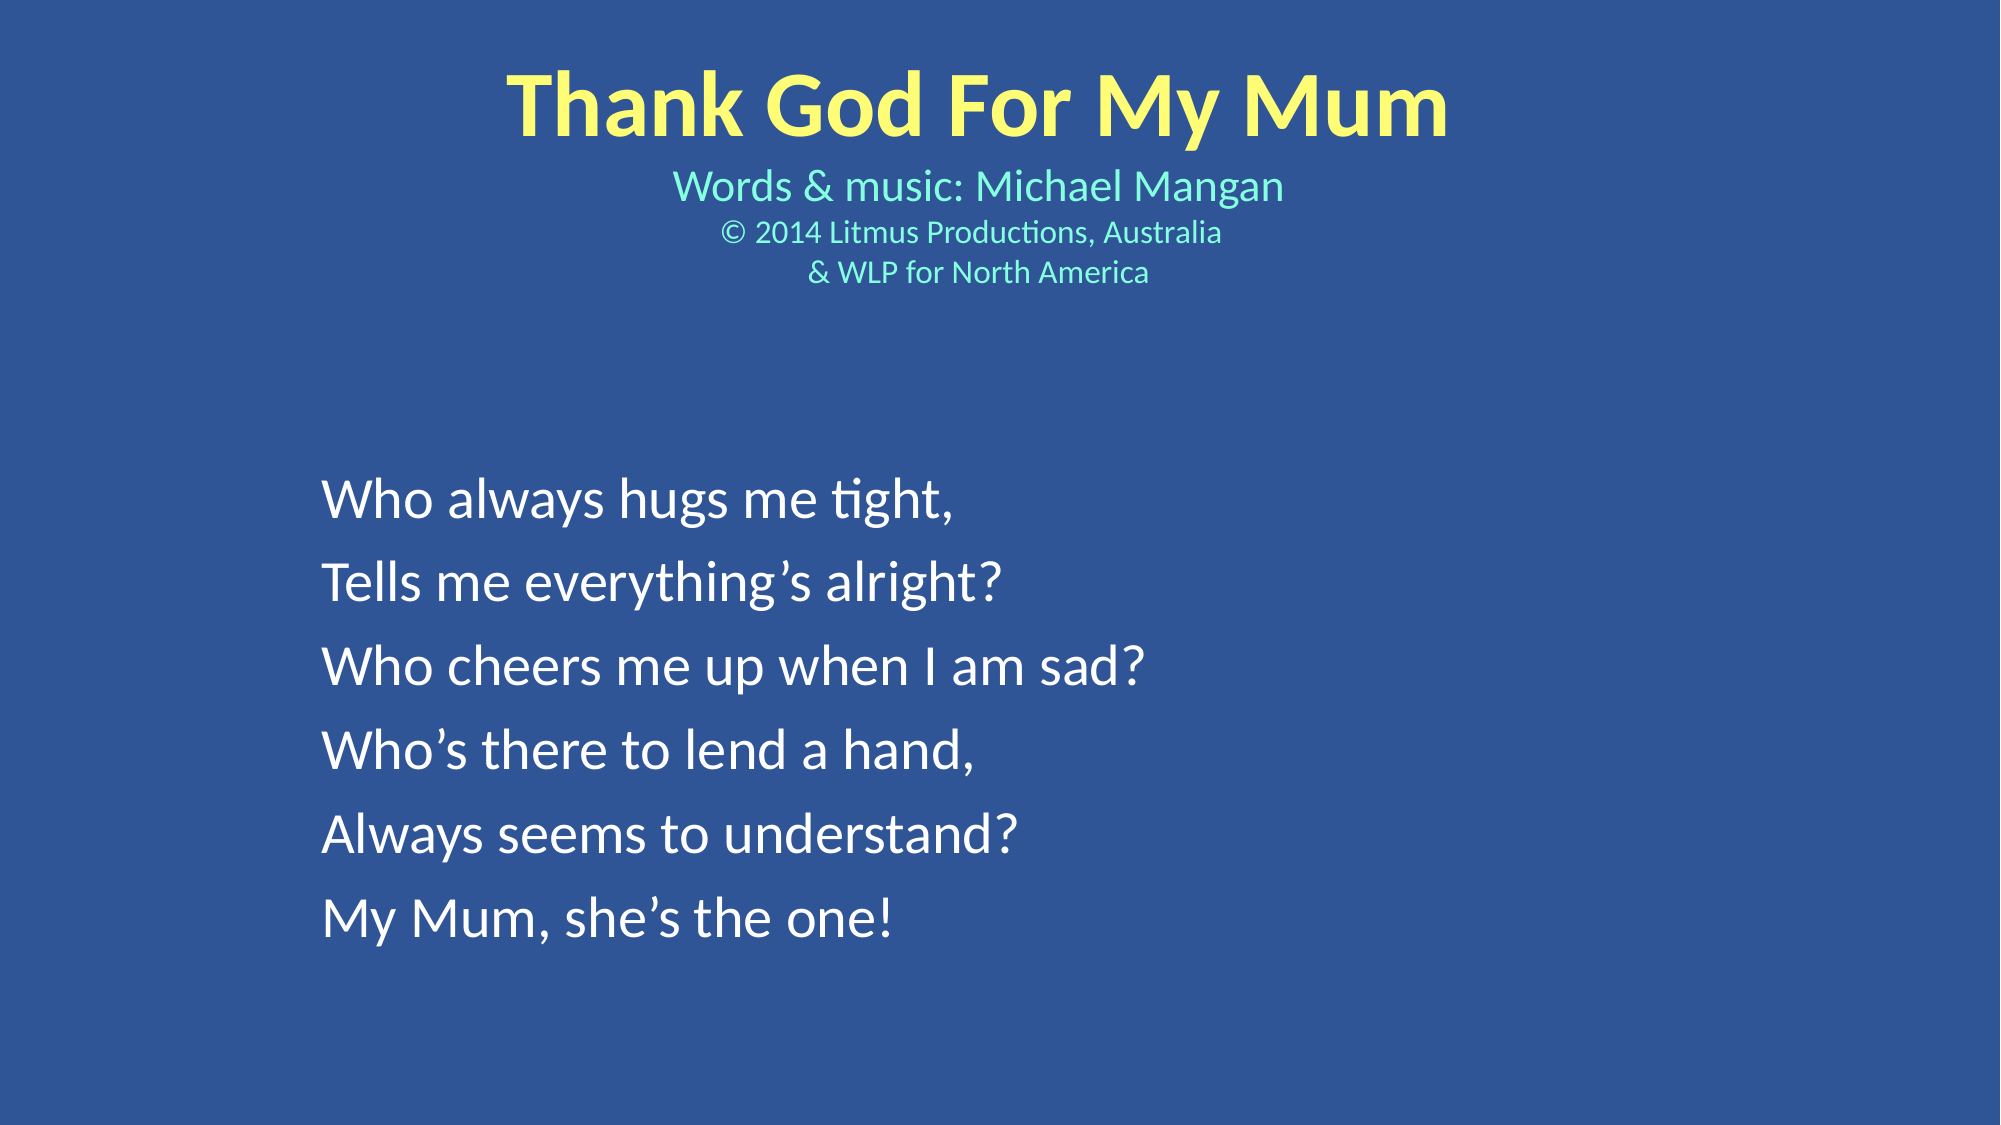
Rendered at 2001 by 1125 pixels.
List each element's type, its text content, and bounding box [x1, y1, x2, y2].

list Who always hugs me tight, Tells me everything’s alright? Who cheers me up when I am sad? Who’s there to lend a hand, Always seems to understand? My Mum, she’s the one! [306, 460, 1694, 971]
text_box Thank God For My Mum Words & music: Michael Mangan © 2014 Litmus Productions, Australia & WLP for North America [291, 7, 1667, 327]
